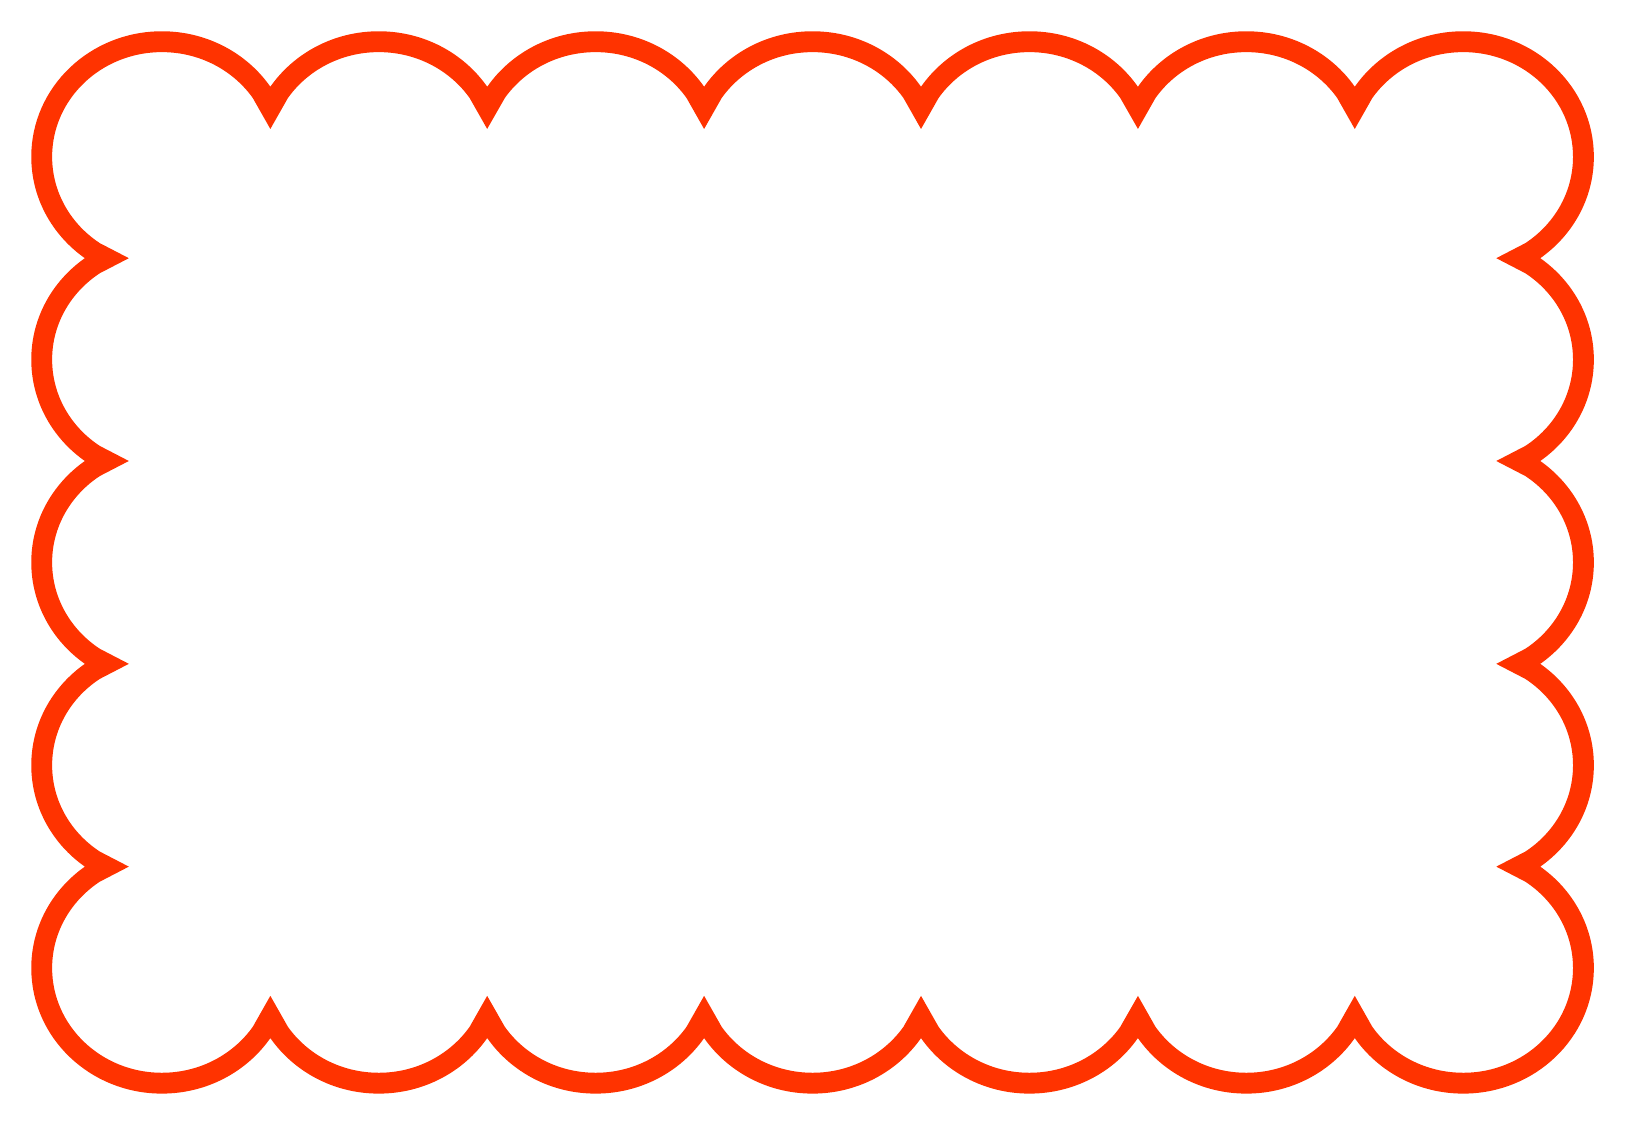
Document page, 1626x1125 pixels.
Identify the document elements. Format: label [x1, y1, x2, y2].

text_box [40, 40, 1585, 1085]
